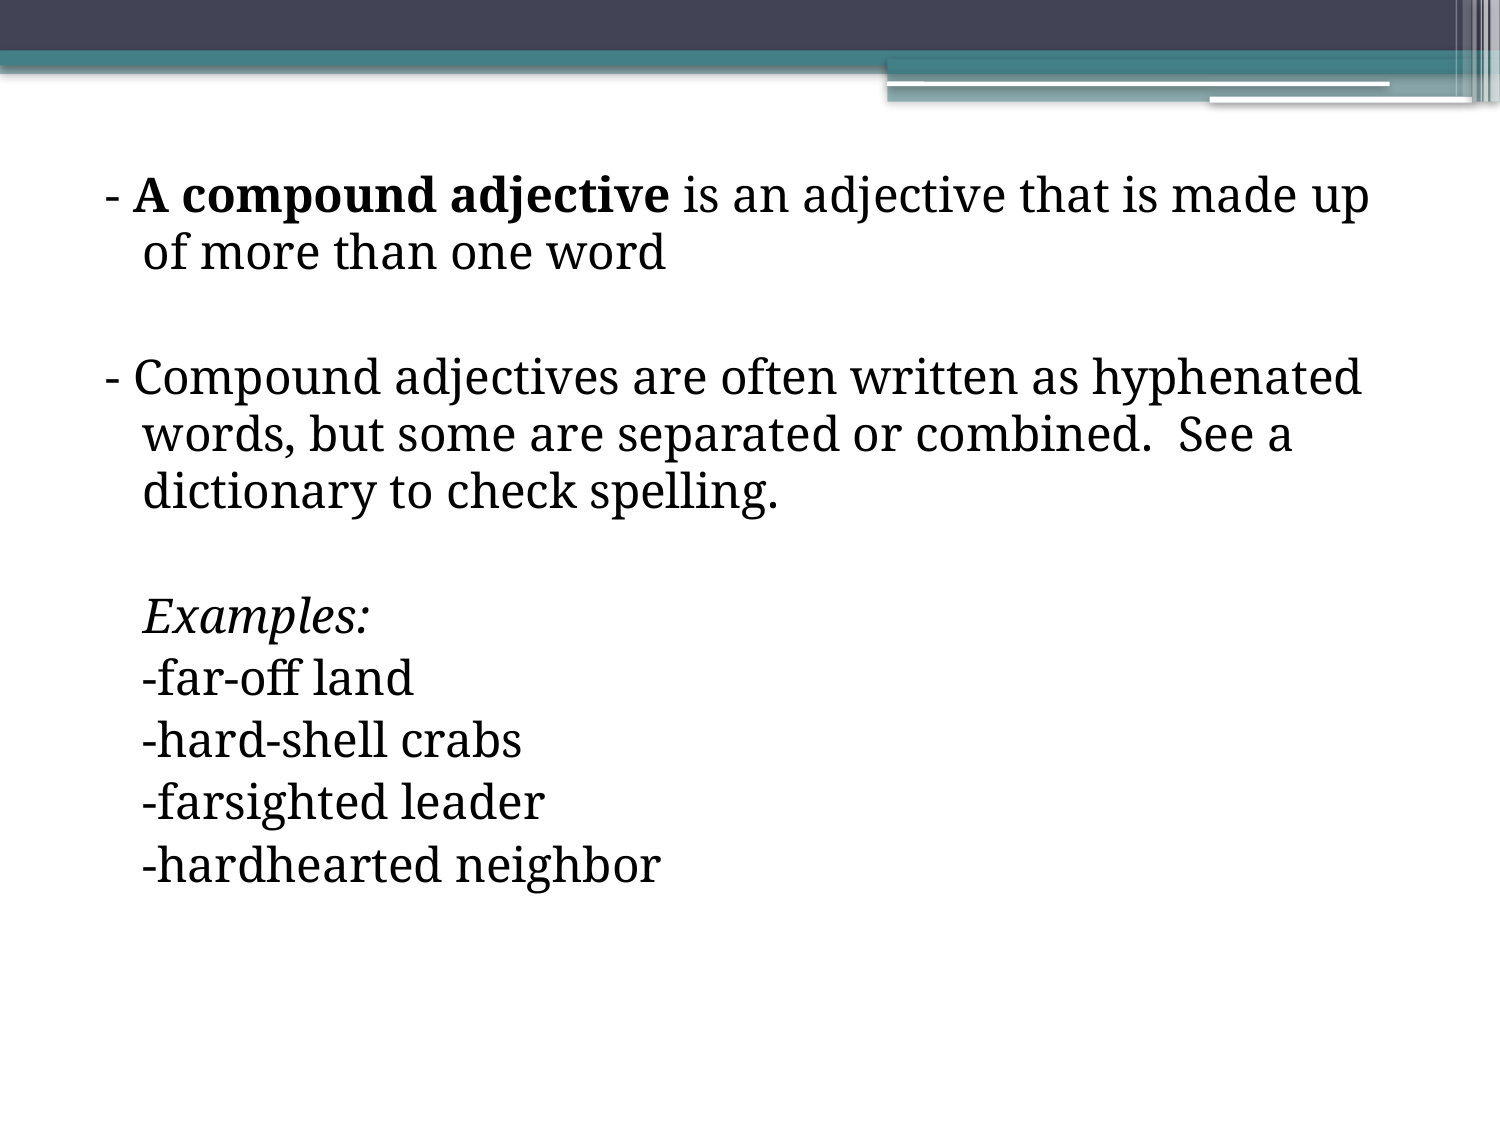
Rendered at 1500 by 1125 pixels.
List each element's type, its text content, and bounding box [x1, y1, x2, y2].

list - A compound adjective is an adjective that is made up of more than one word - Compound adjectives are often written as hyphenated words, but some are separated or combined. See a dictionary to check spelling. Examples: -far-off land -hard-shell crabs -farsighted leader -hardhearted neighbor [75, 157, 1425, 900]
